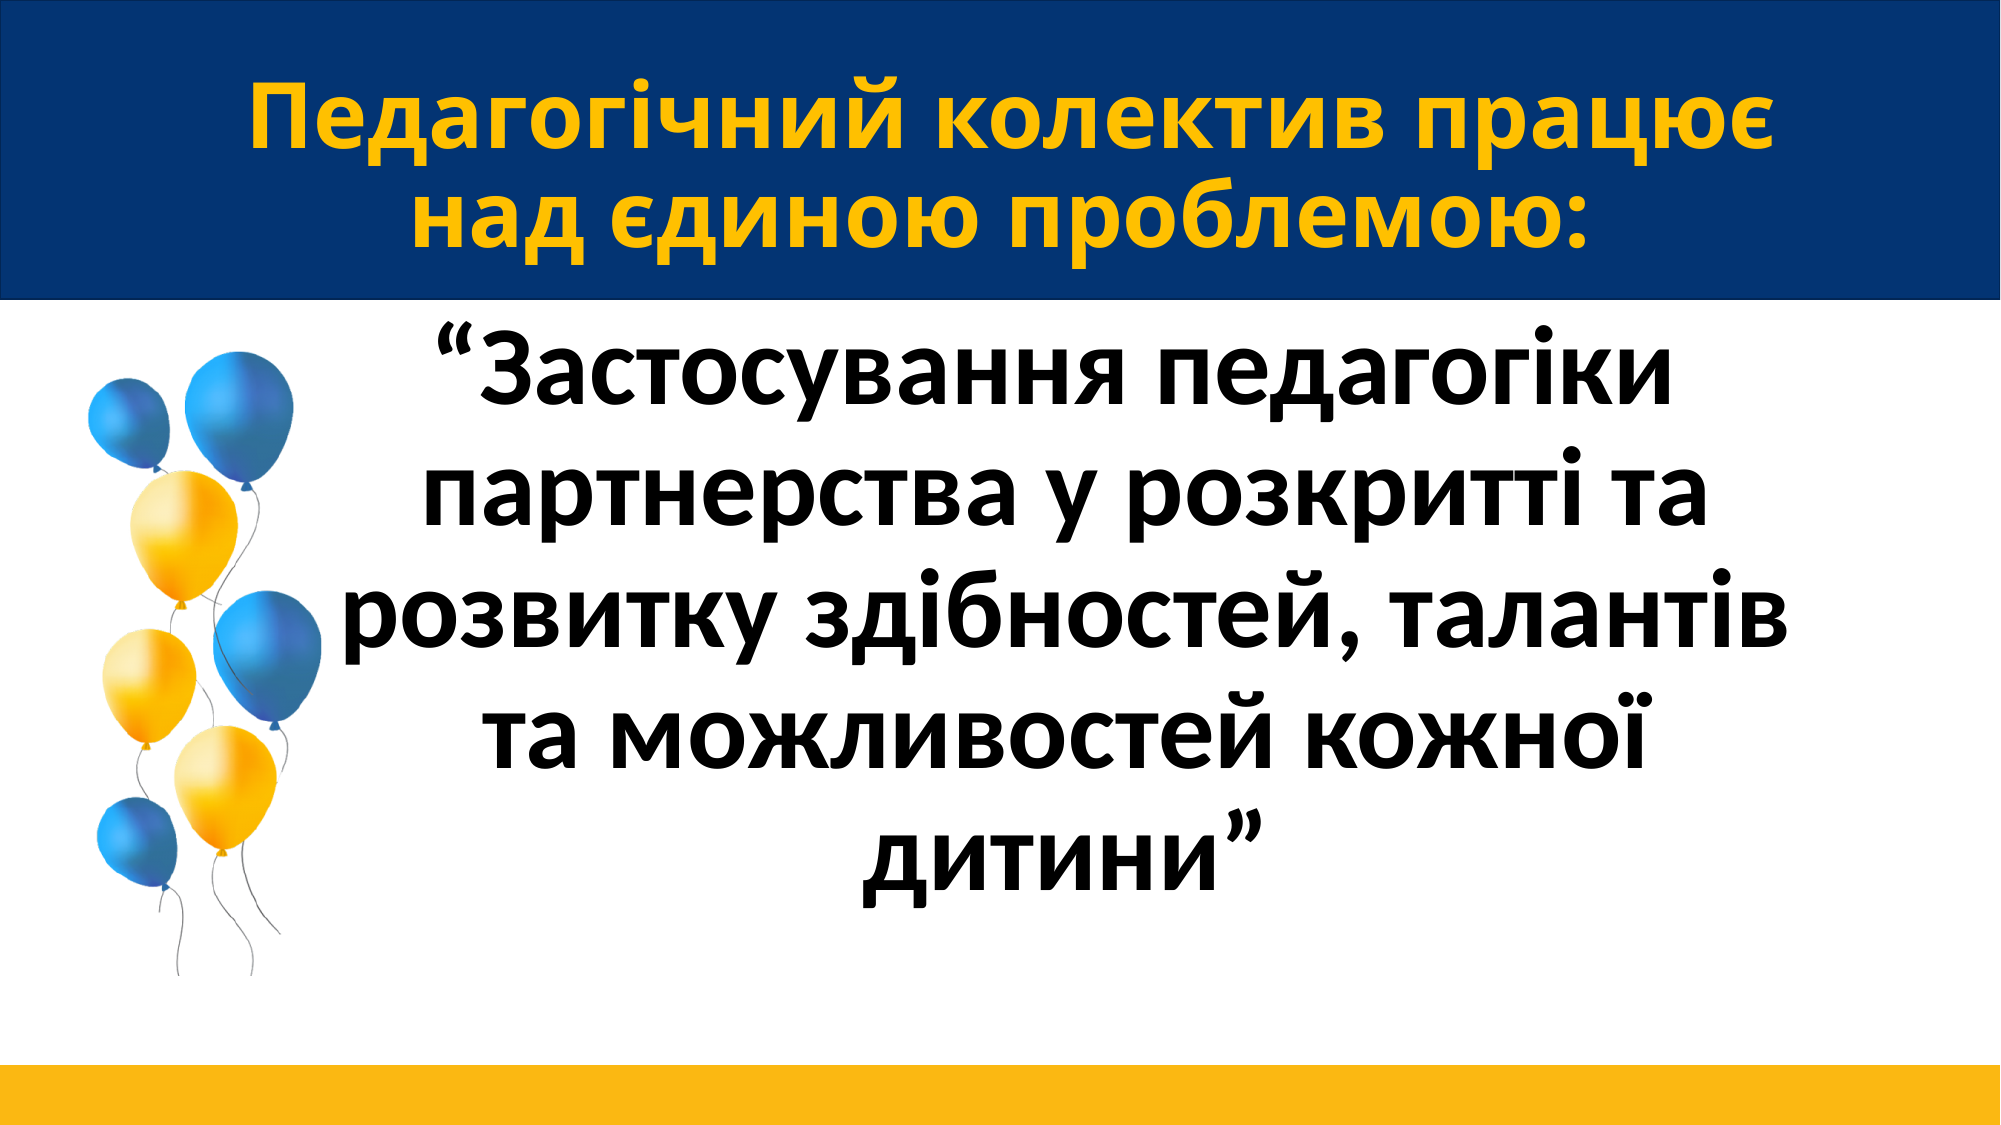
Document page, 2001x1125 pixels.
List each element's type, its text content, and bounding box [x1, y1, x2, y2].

picture [84, 348, 358, 976]
list “Застосування педагогіки партнерства у розкритті та розвитку здібностей, талантів та можливостей кожної дитини” [232, 299, 1863, 1014]
title Педагогічний колектив працює над єдиною проблемою: [137, 59, 1863, 278]
